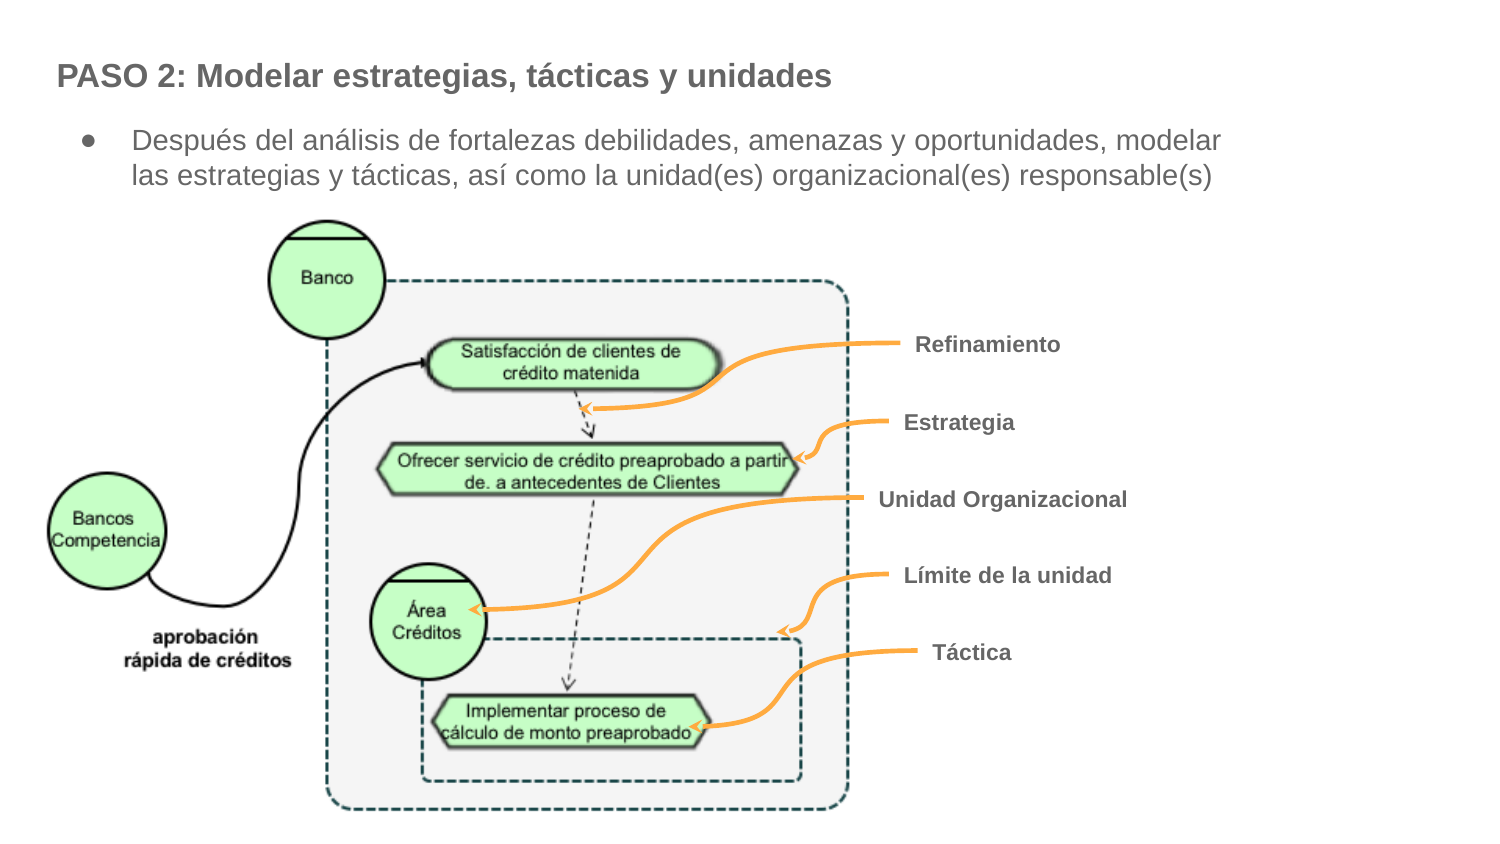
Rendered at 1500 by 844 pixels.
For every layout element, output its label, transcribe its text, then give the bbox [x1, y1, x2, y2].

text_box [791, 420, 889, 460]
text_box Táctica [917, 622, 1437, 679]
text_box Estrategia [890, 392, 1408, 449]
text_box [467, 497, 865, 610]
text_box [688, 650, 918, 727]
text_box PASO 2: Modelar estrategias, tácticas y unidades Después del análisis de fortalezas debilidades, amenazas y oportunidades, modelar las estrategias y tácticas, así como la unidad(es) organizacional(es) responsable(s) [41, 39, 1250, 140]
text_box Límite de la unidad [890, 546, 1408, 602]
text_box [578, 342, 901, 410]
text_box Unidad Organizacional [890, 469, 1384, 526]
text_box Refinamiento [900, 314, 1420, 371]
picture [41, 206, 885, 844]
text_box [775, 573, 889, 633]
